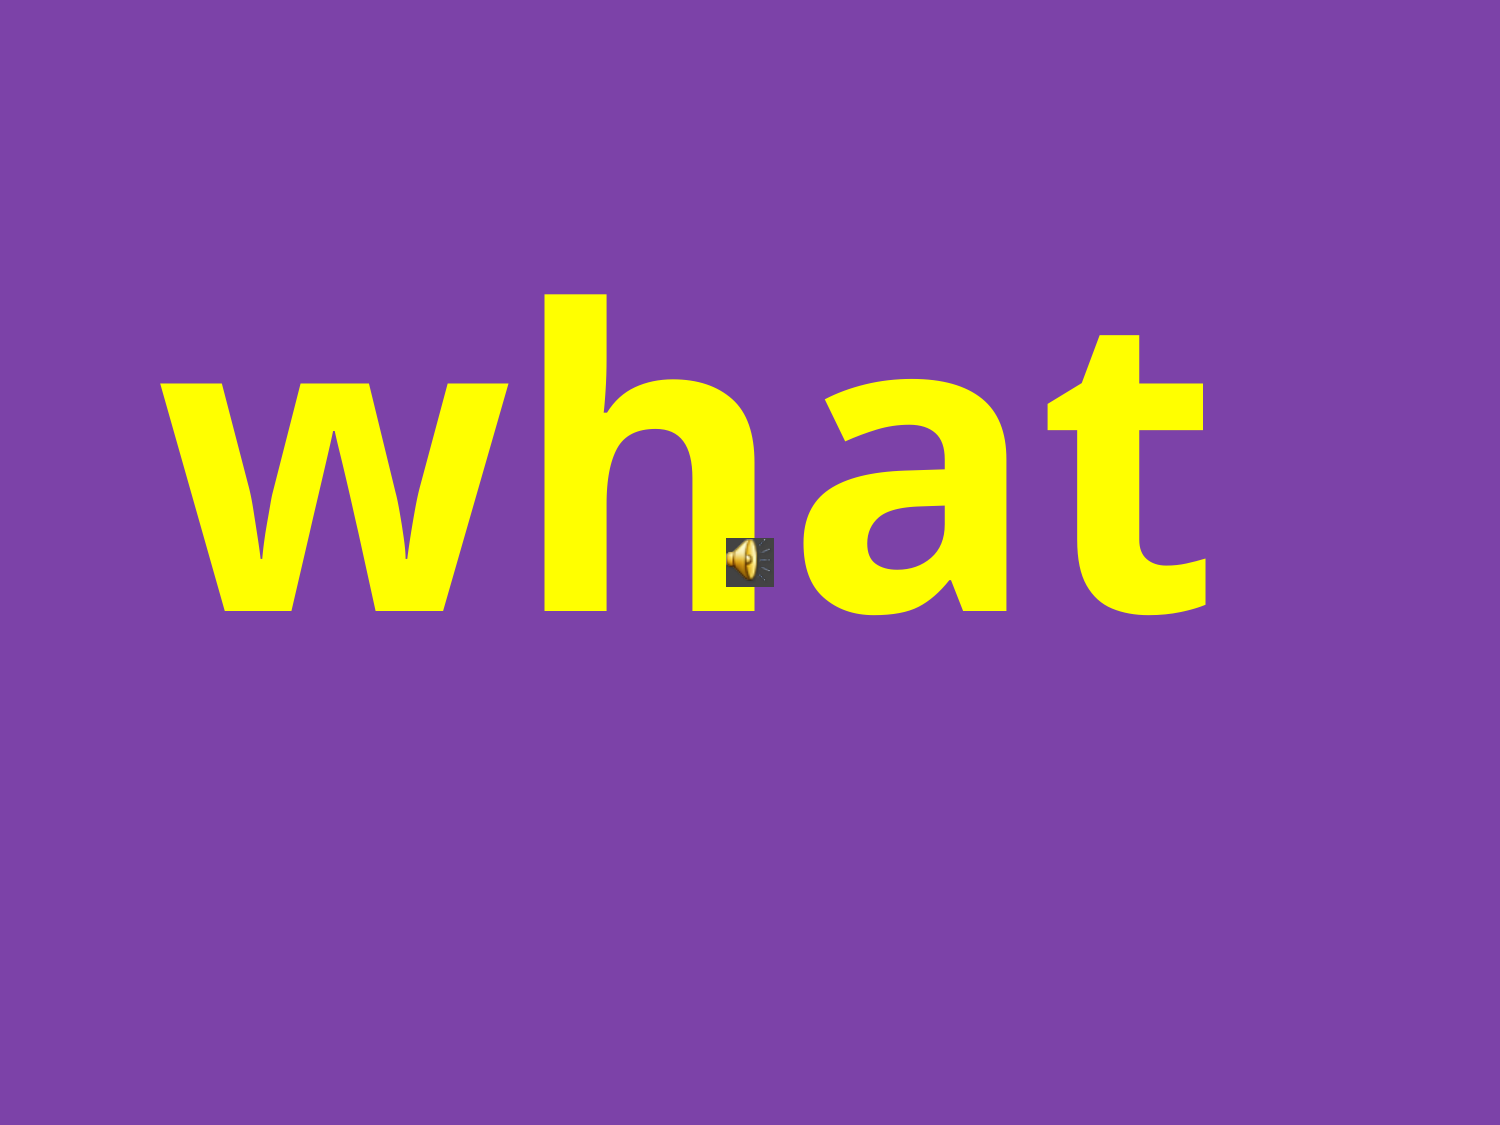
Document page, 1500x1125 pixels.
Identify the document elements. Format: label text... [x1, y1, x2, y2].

picture [724, 537, 776, 588]
text_box what [124, 187, 1250, 703]
